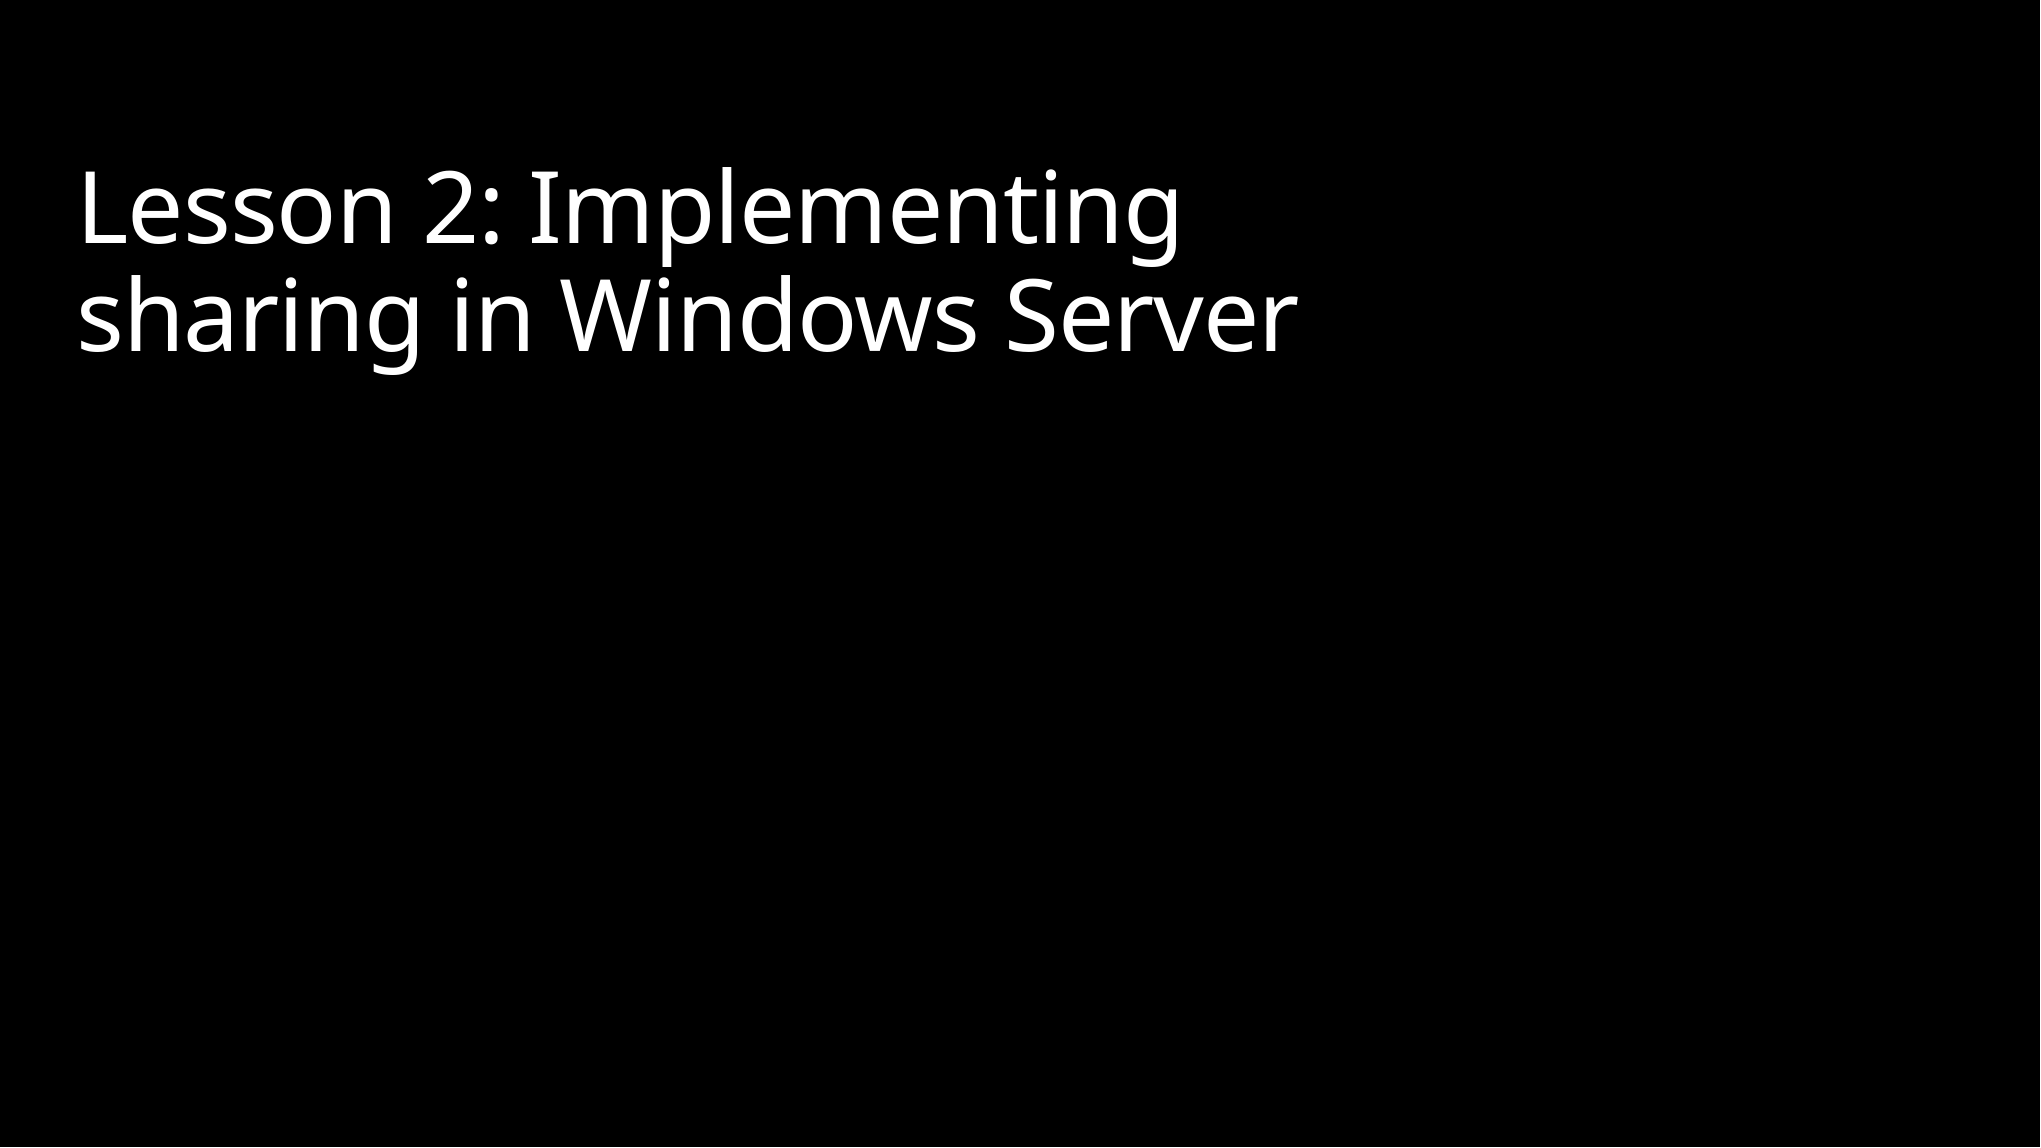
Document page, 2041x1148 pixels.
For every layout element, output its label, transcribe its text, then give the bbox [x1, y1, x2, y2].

title Lesson 2: Implementing sharing in Windows Server [76, 157, 1324, 753]
